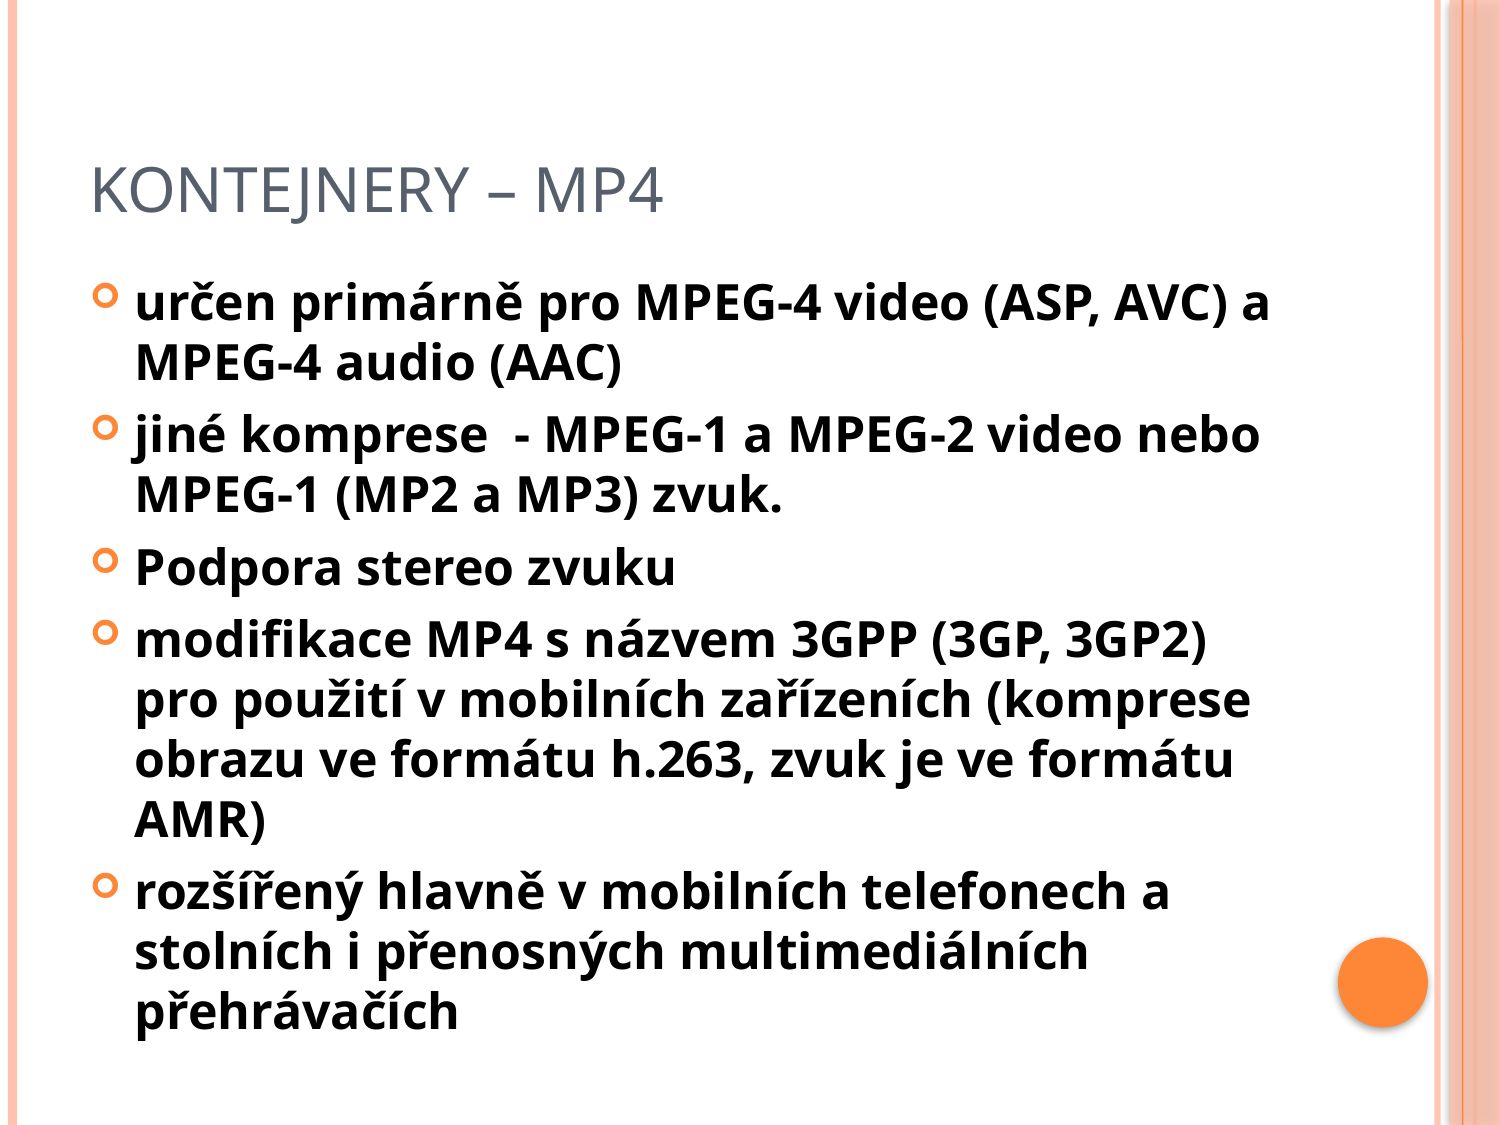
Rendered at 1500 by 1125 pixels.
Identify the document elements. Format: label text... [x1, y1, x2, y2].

title Kontejnery – MP4 [75, 45, 1300, 233]
list určen primárně pro MPEG-4 video (ASP, AVC) a MPEG-4 audio (AAC) jiné komprese - MPEG-1 a MPEG-2 video nebo MPEG-1 (MP2 a MP3) zvuk. Podpora stereo zvuku modifikace MP4 s názvem 3GPP (3GP, 3GP2) pro použití v mobilních zařízeních (komprese obrazu ve formátu h.263, zvuk je ve formátu AMR) rozšířený hlavně v mobilních telefonech a stolních i přenosných multimediálních přehrávačích [75, 262, 1300, 1062]
